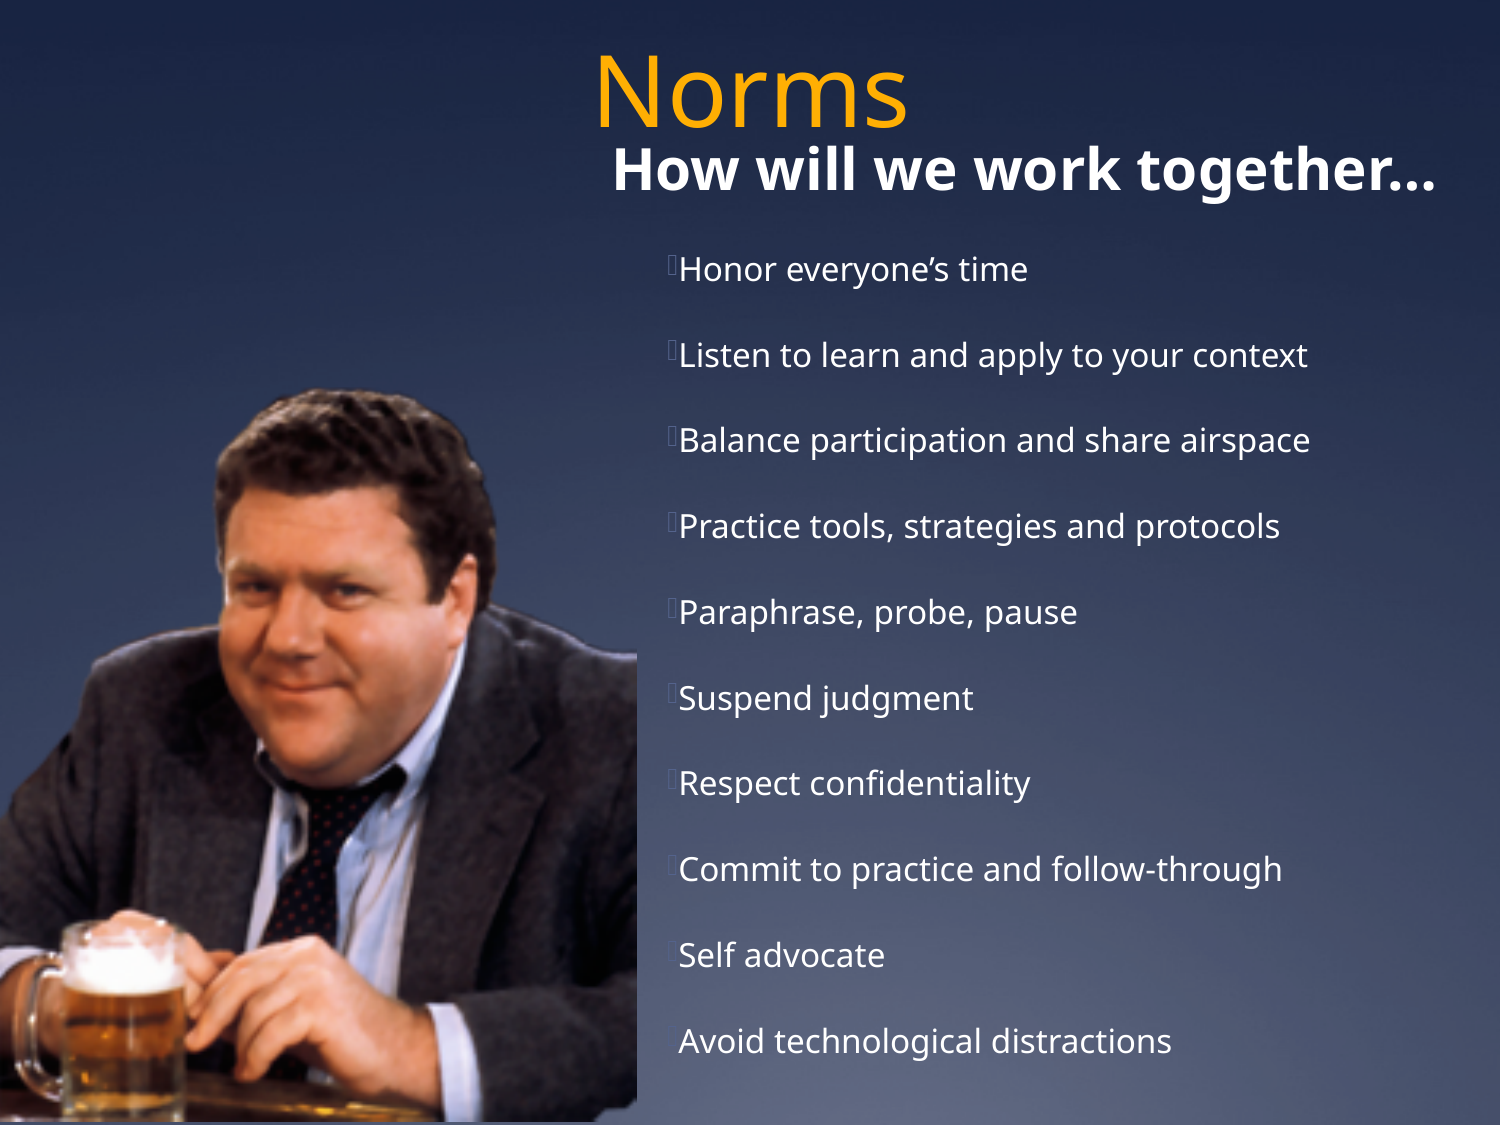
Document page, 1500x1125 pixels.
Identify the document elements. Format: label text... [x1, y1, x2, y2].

list How will we work together… Honor everyone’s time Listen to learn and apply to your context Balance participation and share airspace Practice tools, strategies and protocols Paraphrase, probe, pause Suspend judgment Respect confidentiality Commit to practice and follow-through Self advocate Avoid technological distractions [596, 124, 1500, 1028]
picture [0, 385, 638, 1123]
title Norms [110, 19, 1392, 163]
